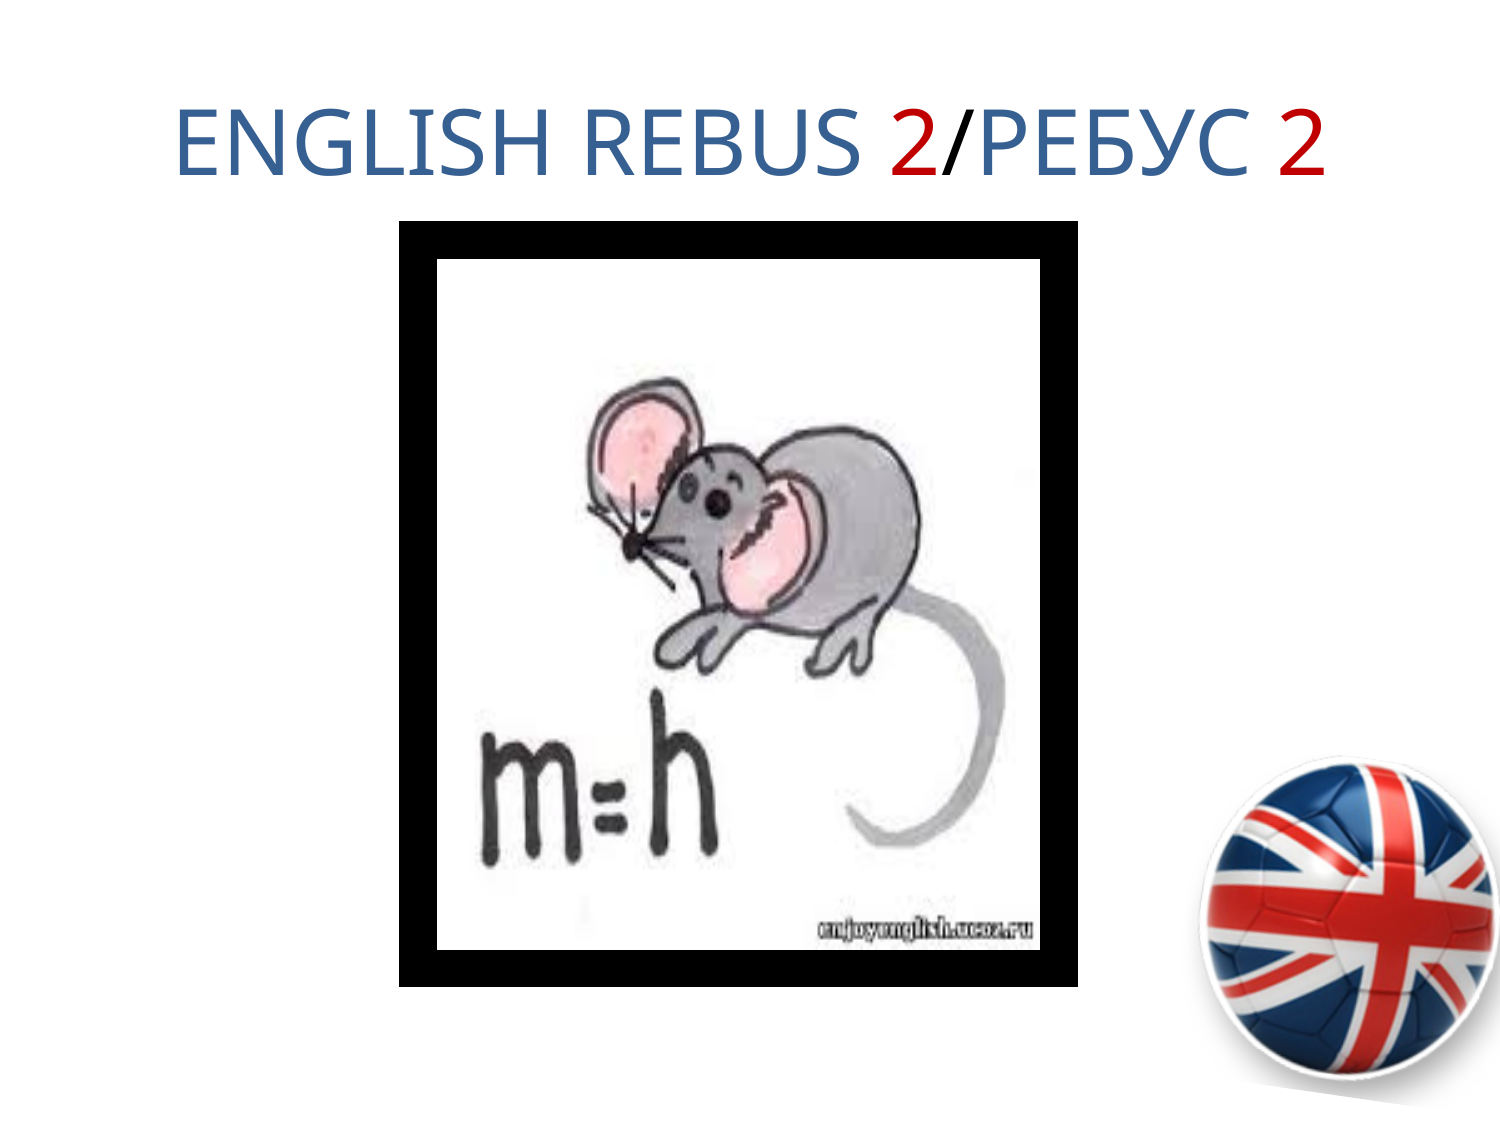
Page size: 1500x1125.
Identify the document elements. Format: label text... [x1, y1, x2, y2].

title ENGLISH REBUS 2/РЕБУС 2 [75, 45, 1425, 233]
picture [1153, 734, 1500, 1119]
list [436, 258, 1041, 951]
